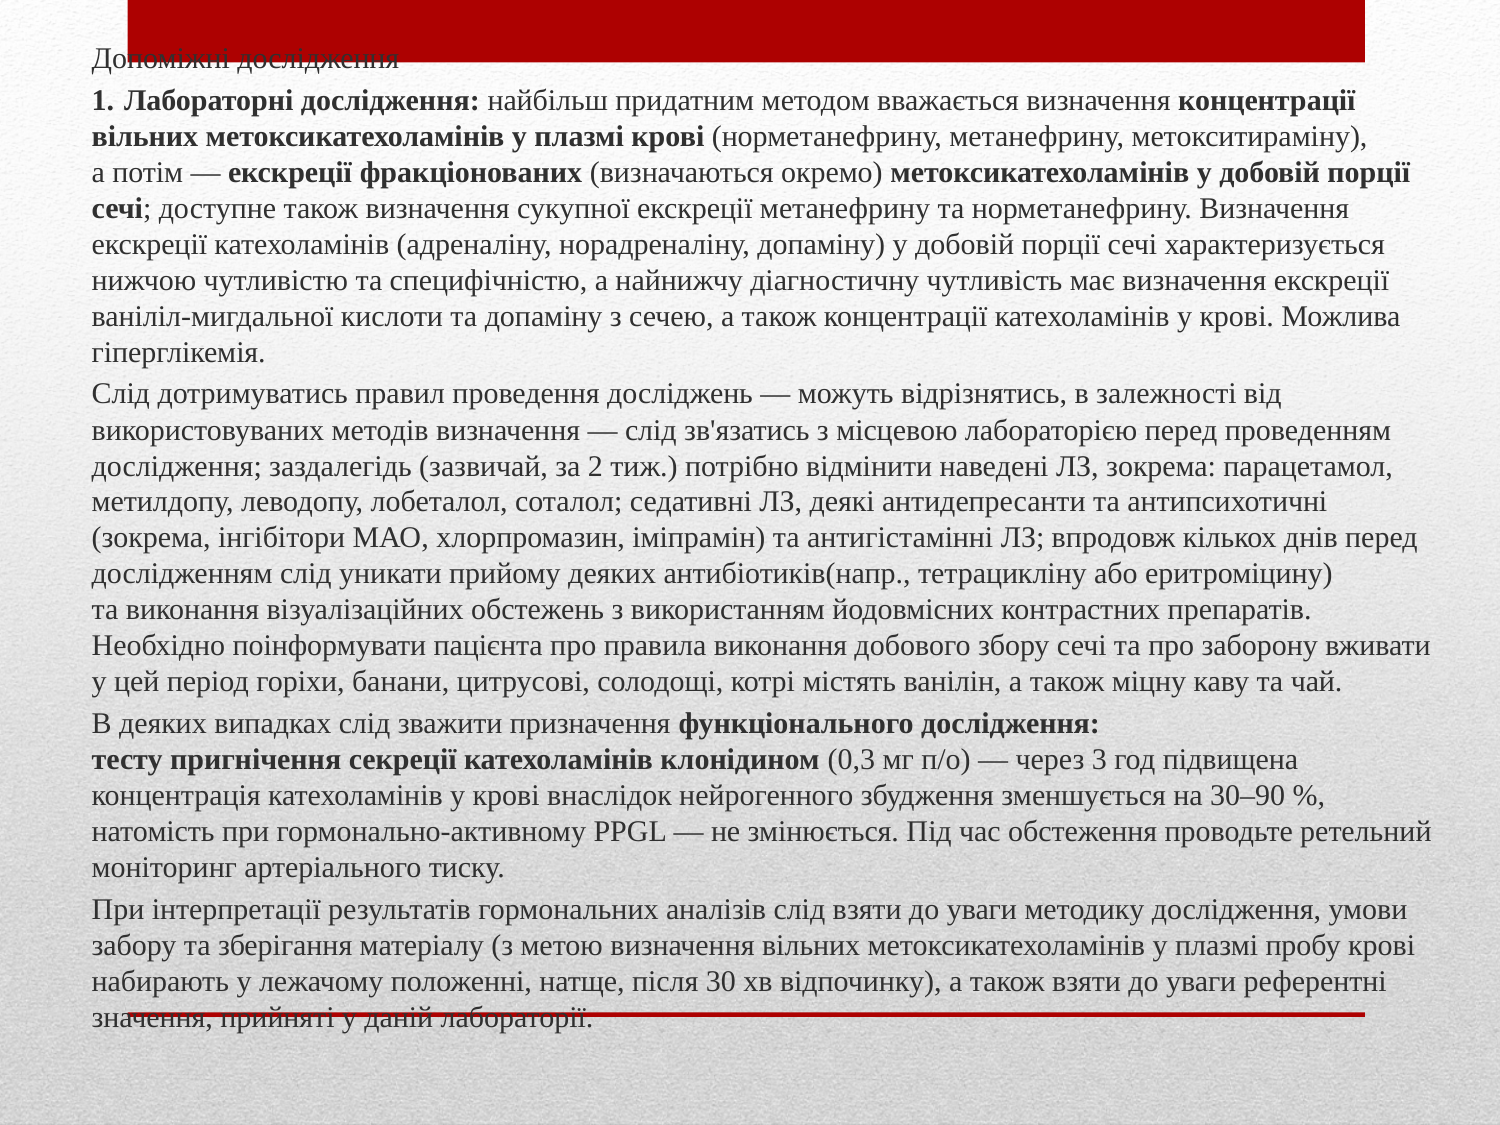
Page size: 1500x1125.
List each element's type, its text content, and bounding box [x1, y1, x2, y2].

list Допоміжні дослідження 1. Лабораторні дослідження: найбільш придатним методом вважається визначення концентрації вільних метоксикатехоламінів у плазмі крові (норметанефрину, метанефрину, метокситираміну), а потім — екскреції фракціонованих (визначаються окремо) метоксикатехоламінів у добовій порції сечі; доступне також визначення сукупної екскреції метанефрину та норметанефрину. Визначення екскреції катехоламінів (адреналіну, норадреналіну, допаміну) у добовій порції сечі характеризується нижчою чутливістю та специфічністю, а найнижчу діагностичну чутливість має визначення екскреції ваніліл-мигдальної кислоти та допаміну з сечею, а також концентрації катехоламінів у крові. Можлива гіперглікемія. Слід дотримуватись правил проведення досліджень — можуть відрізнятись, в залежності від використовуваних методів визначення — слід зв'язатись з місцевою лабораторією перед проведенням дослідження; заздалегідь (зазвичай, за 2 тиж.) потрібно відмінити наведені ЛЗ, зокрема: парацетамол, метилдопу, леводопу, лобеталол, соталол; седативні ЛЗ, деякі антидепресанти та антипсихотичні (зокрема, інгібітори МАО, хлорпромазин, іміпрамін) та антигістамінні ЛЗ; впродовж кількох днів перед дослідженням слід уникати прийому деяких антибіотиків(напр., тетрацикліну або еритроміцину) та виконання візуалізаційних обстежень з використанням йодовмісних контрастних препаратів. Необхідно поінформувати пацієнта про правила виконання добового збору сечі та про заборону вживати у цей період горіхи, банани, цитрусові, солодощі, котрі містять ванілін, а також міцну каву та чай. В деяких випадках слід зважити призначення функціонального дослідження: тесту пригнічення секреції катехоламінів клонідином (0,3 мг п/о) — через 3 год підвищена концентрація катехоламінів у крові внаслідок нейрогенного збудження зменшується на 30–90 %, натомість при гормонально-активному PPGL — не змінюється. Під час обстеження проводьте ретельний моніторинг артеріального тиску. При інтерпретації результатів гормональних аналізів слід взяти до уваги методику дослідження, умови забору та зберігання матеріалу (з метою визначення вільних метоксикатехоламінів у плазмі пробу крові набирають у лежачому положенні, натще, після 30 хв відпочинку), а також взяти до уваги референтні значення, прийняті у даній лабораторії. [76, 30, 1459, 1071]
